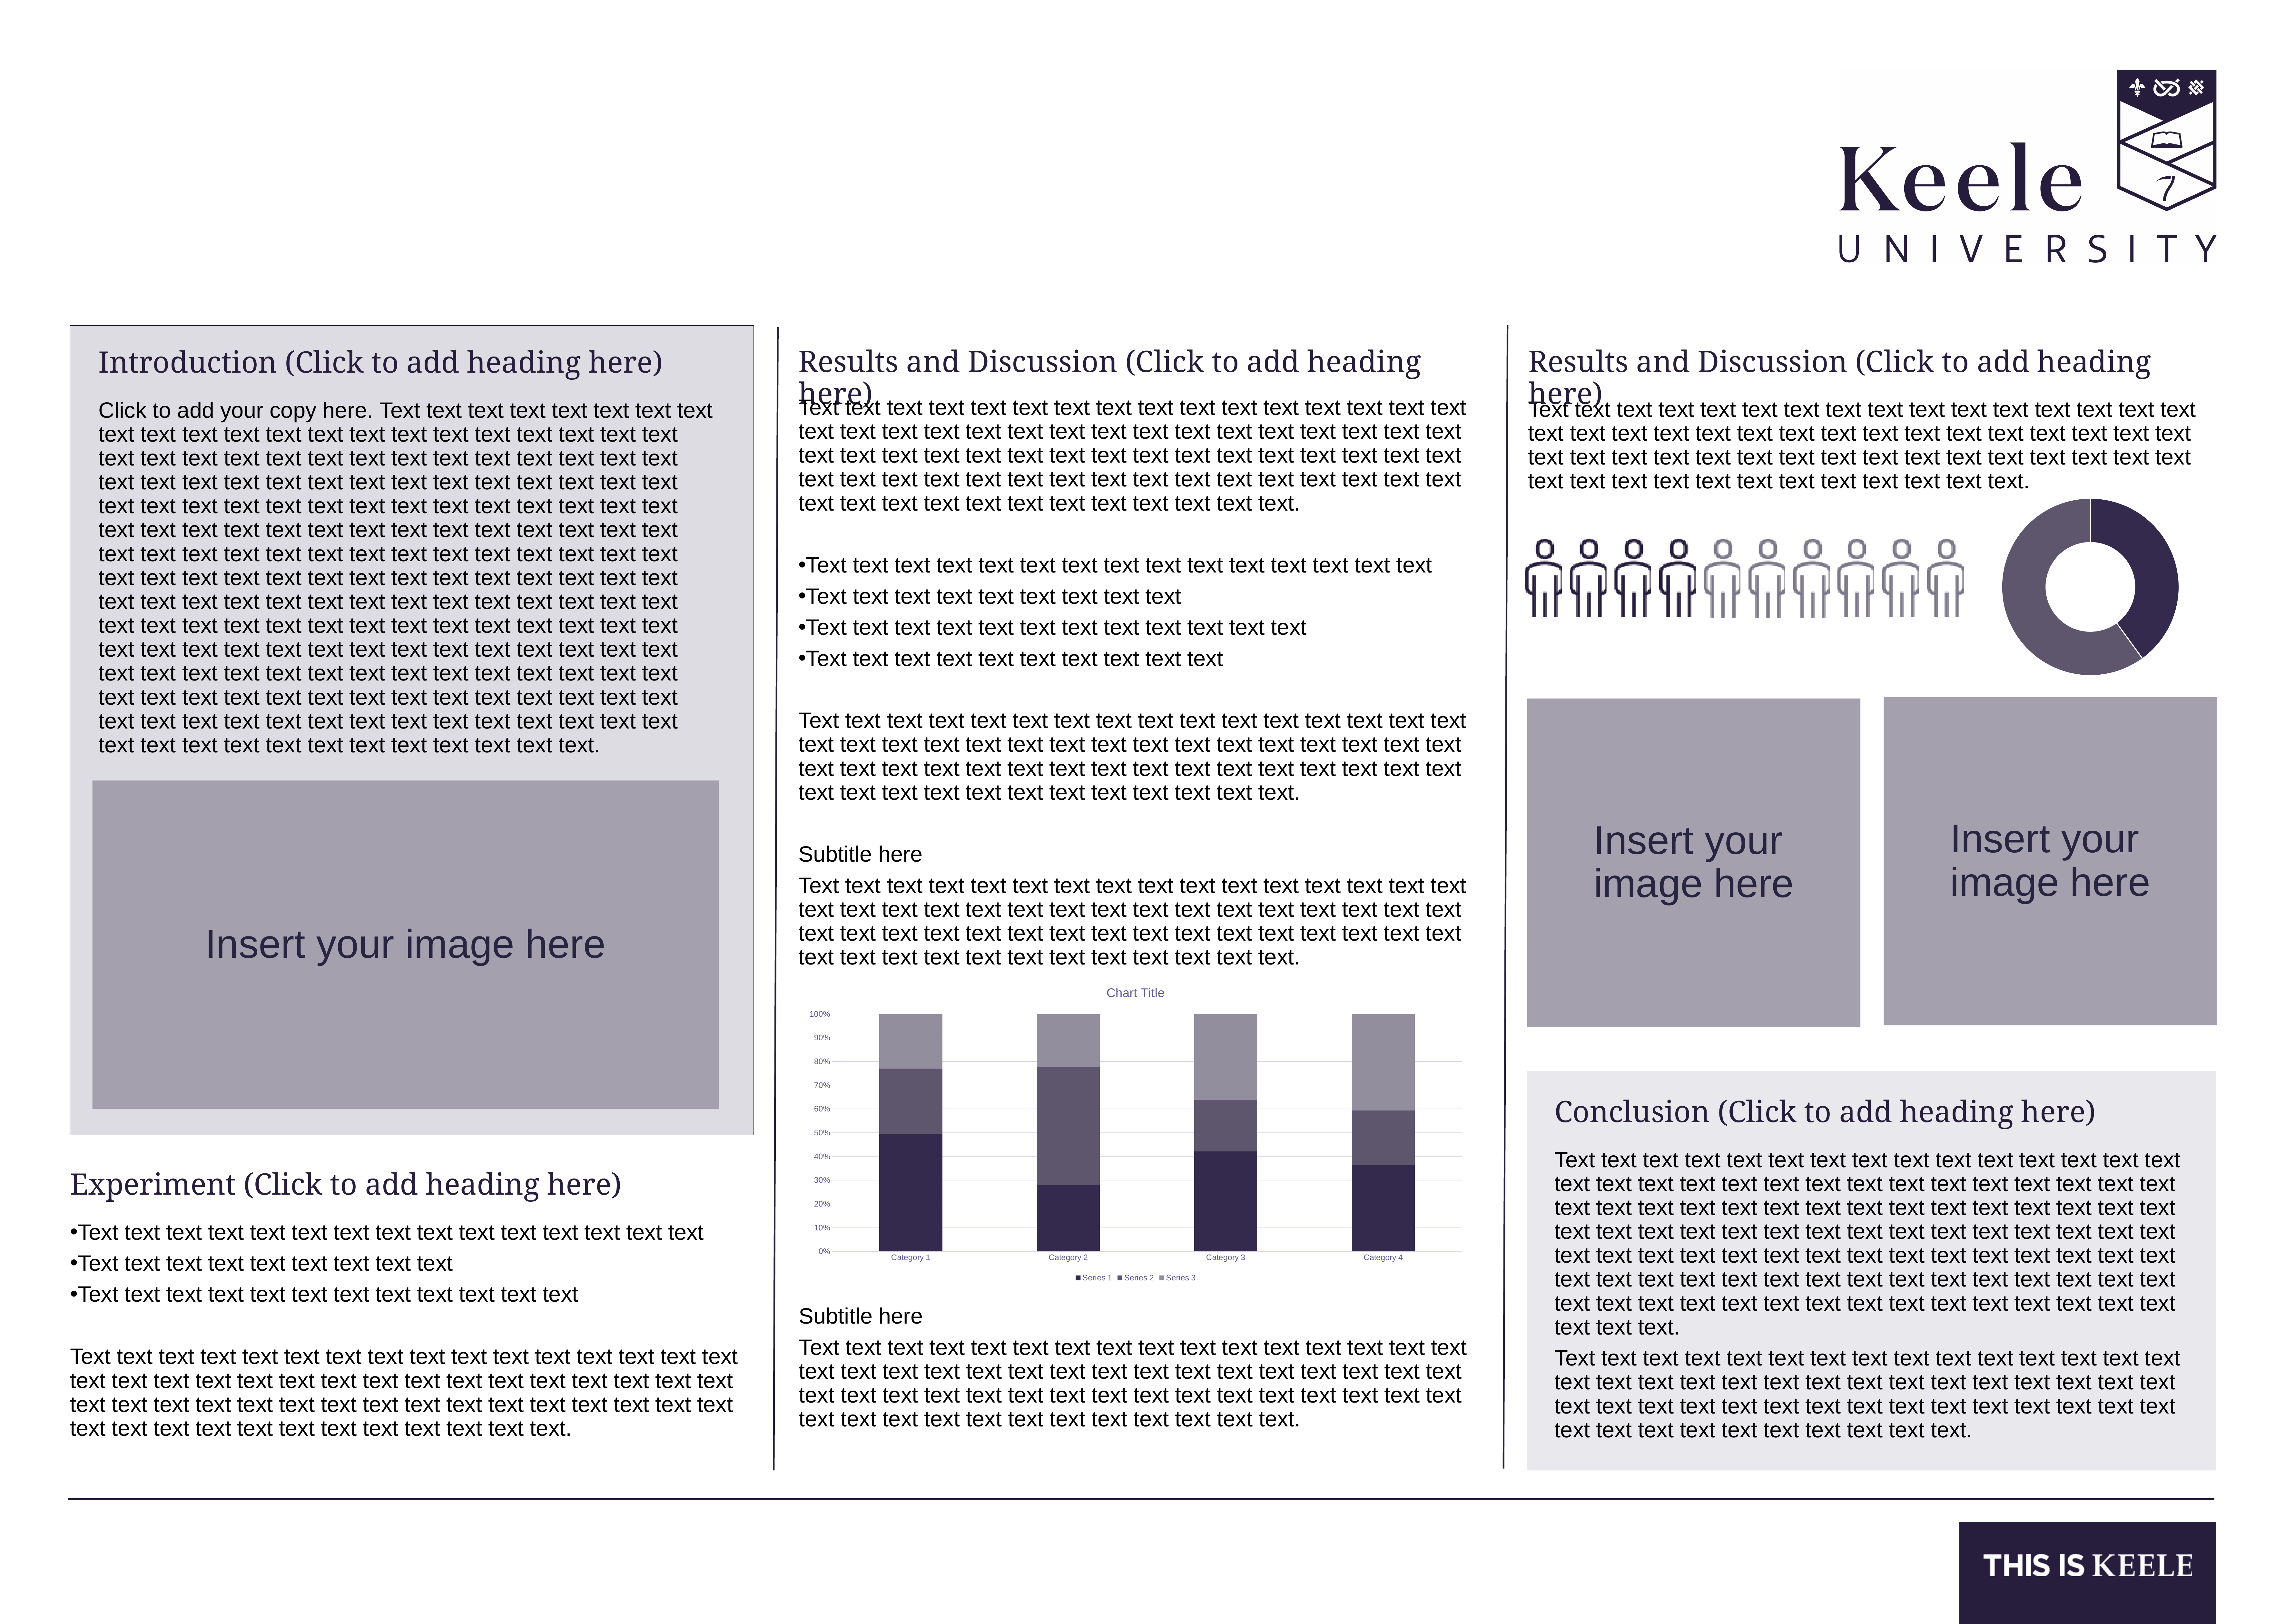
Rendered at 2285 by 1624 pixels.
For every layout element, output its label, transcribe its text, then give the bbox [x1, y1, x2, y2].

text_box Insert your image here [92, 780, 719, 1109]
picture [1839, 70, 2217, 263]
text_box Results and Discussion (Click to add heading here) [1528, 347, 2204, 398]
text_box Insert your image here [1527, 698, 1861, 1027]
text_box Experiment (Click to add heading here) [70, 1169, 773, 1220]
text_box Conclusion (Click to add heading here) [1554, 1097, 2192, 1148]
text_box Click to add your copy here. Text text text text text text text text text text text text text text text text text text text text text text text text text text text text text text text text text text text text text text text text text text text text text text text text text text text text text text text text text text text text text text text text text text text text text text text text text text text text text text text text text text text text text text text text text text text text text text text text text text text text text text text text text text text text text text text text text text text text text text text text text text text text text text text text text text text text text text text text text text text text text text text text text text text text text text text text text text text text text text text text text text text text text text text text text text text text text text text text text text text text text text text text text text text text text text text text text text text text text text text text text text. [98, 398, 719, 727]
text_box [1525, 539, 1964, 618]
text_box Insert your image here [1884, 697, 2217, 1025]
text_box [773, 327, 778, 1471]
text_box Results and Discussion (Click to add heading here) [798, 347, 1474, 396]
text_box [1527, 1071, 2216, 1471]
text_box Text text text text text text text text text text text text text text text text text text text text text text text text text text text text text text text text text text text text text text text text text text text text text text text text text text text text text text text text text text text text text text text text text text text text text text text text text text text text. Text text text text text text text text text text text text text text text Text text text text text text text text text Text text text text text text text text text text text text Text text text text text text text text text text Text text text text text text text text text text text text text text text text text text text text text text text text text text text text text text text text text text text text text text text text text text text text text text text text text text text text text text text text text text text text. Subtitle here Text text text text text text text text text text text text text text text text text text text text text text text text text text text text text text text text text text text text text text text text text text text text text text text text text text text text text text text text text text text text. [798, 396, 1474, 973]
text_box Text text text text text text text text text text text text text text text text text text text text text text text text text text text text text text text text text text text text text text text text text text text text text text text text text text text text text text text text text text text text. [1528, 397, 2217, 527]
text_box Introduction (Click to add heading here) [98, 347, 744, 399]
text_box Text text text text text text text text text text text text text text text text text text text text text text text text text text text text text text text text text text text text text text text text text text text text text text text text text text text text text text text text text text text text text text text text text text text text text text text text text text text text text text text text text text text text text text text text text text text text text text text text text text text text text text text text text text text text. Text text text text text text text text text text text text text text text text text text text text text text text text text text text text text text text text text text text text text text text text text text text text text text text text text text text text text text text. [1554, 1148, 2192, 1374]
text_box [1503, 325, 1508, 1469]
chart [1972, 478, 2215, 688]
text_box Text text text text text text text text text text text text text text text Text text text text text text text text text Text text text text text text text text text text text text Text text text text text text text text text text text text text text text text text text text text text text text text text text text text text text text text text text text text text text text text text text text text text text text text text text text text text text text text text text text text. [70, 1220, 773, 1444]
chart [796, 973, 1476, 1284]
text_box Subtitle here Text text text text text text text text text text text text text text text text text text text text text text text text text text text text text text text text text text text text text text text text text text text text text text text text text text text text text text text text text text text text. [799, 1305, 1502, 1434]
text_box [70, 325, 754, 1135]
